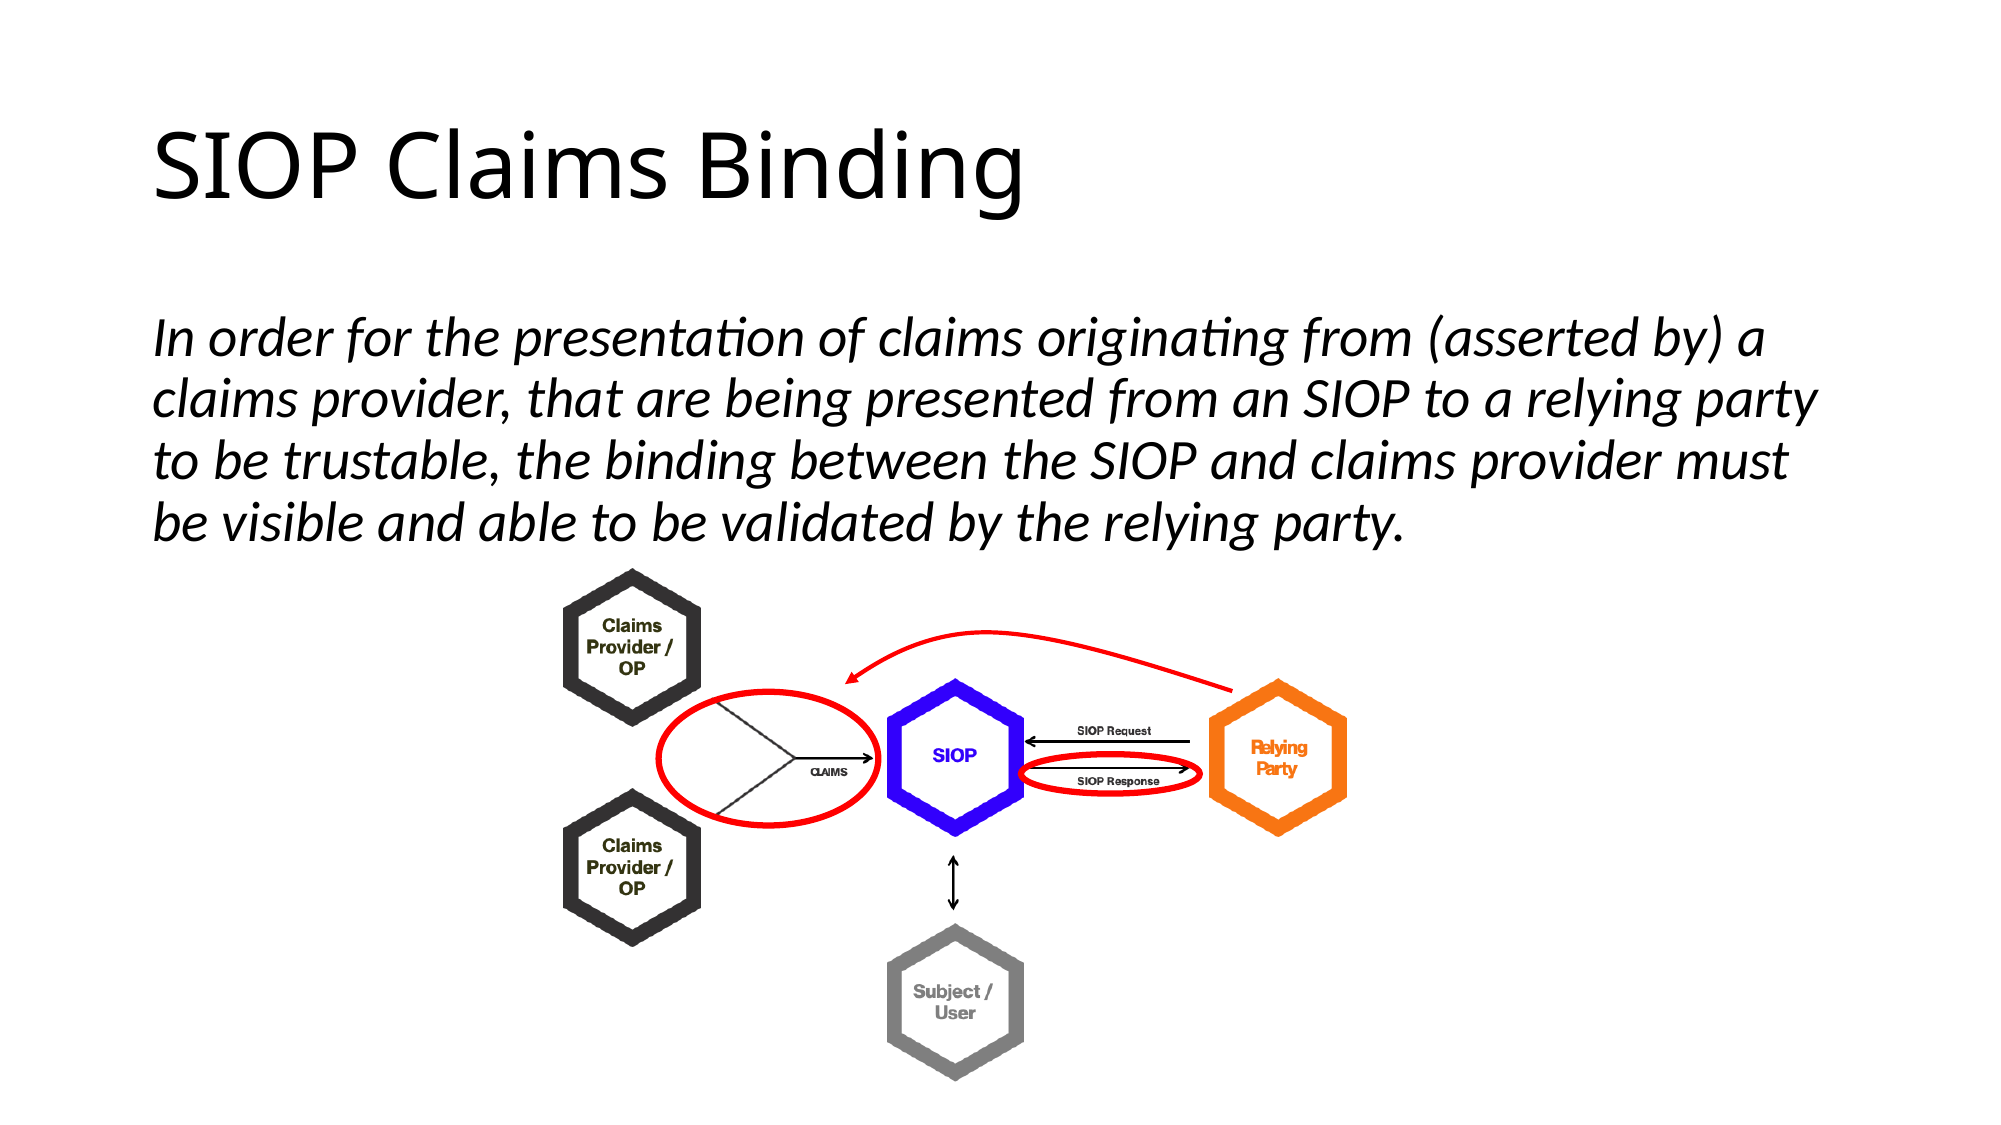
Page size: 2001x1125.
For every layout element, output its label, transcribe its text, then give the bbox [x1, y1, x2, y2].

title SIOP Claims Binding [137, 59, 1863, 278]
picture [529, 562, 1365, 1086]
list In order for the presentation of claims originating from (asserted by) a claims provider, that are being presented from an SIOP to a relying party to be trustable, the binding between the SIOP and claims provider must be visible and able to be validated by the relying party. [137, 299, 1863, 563]
